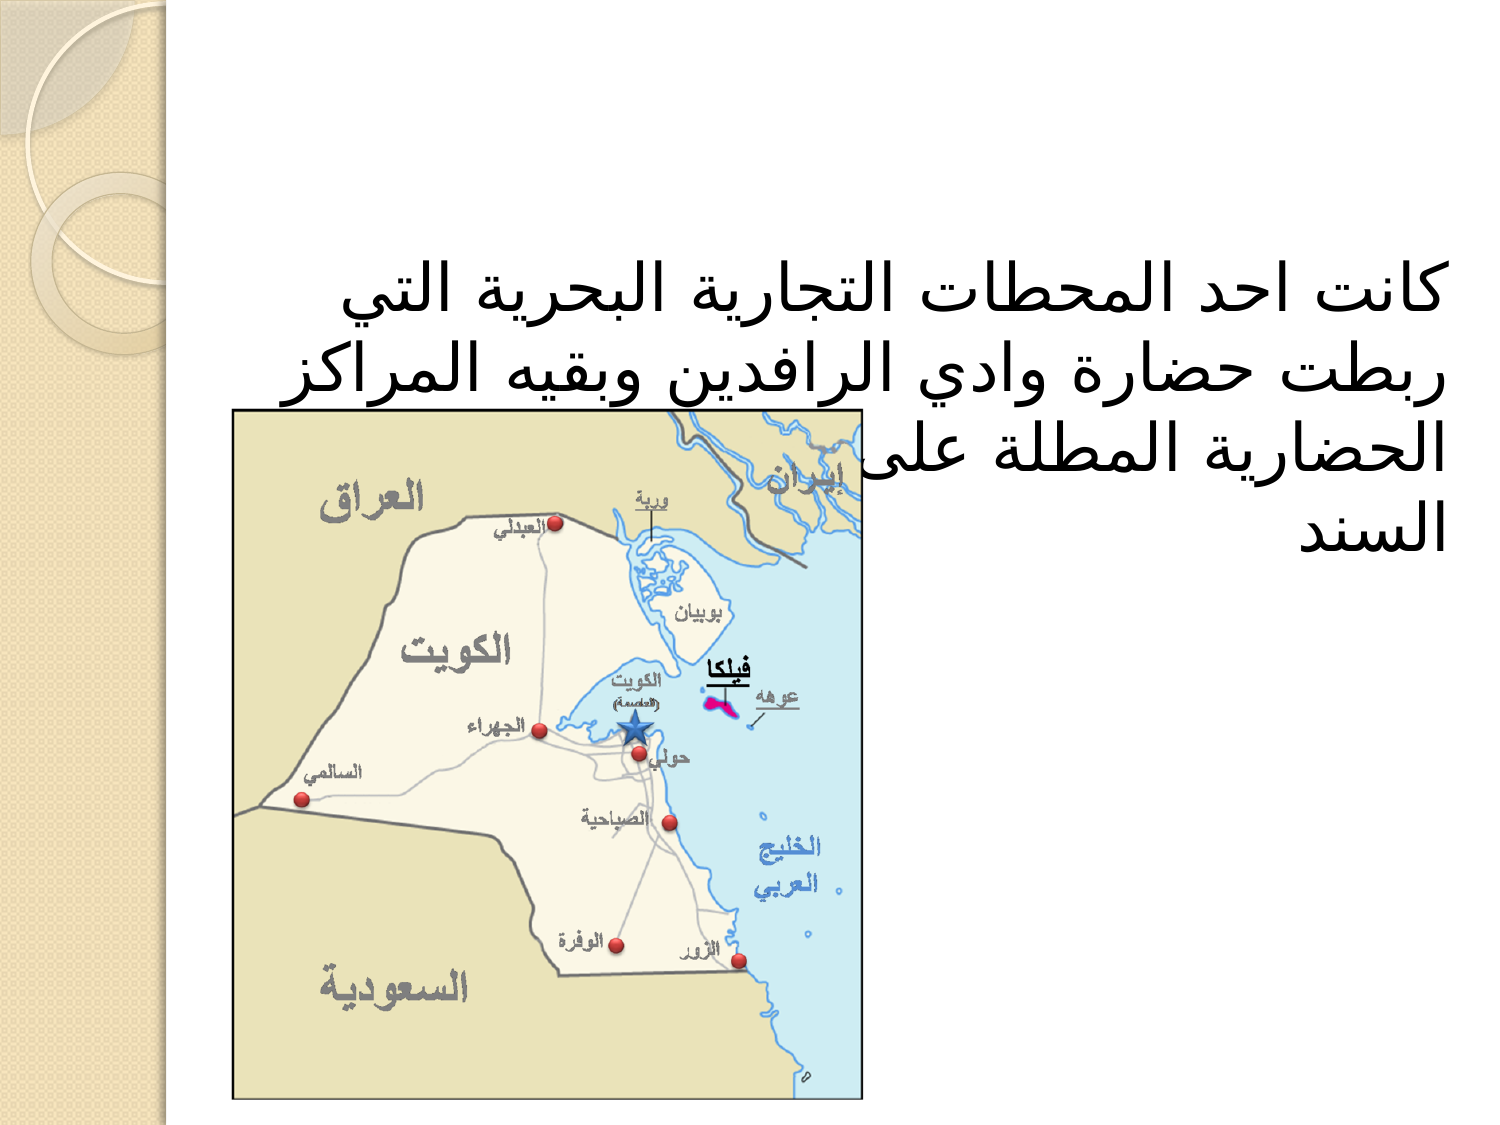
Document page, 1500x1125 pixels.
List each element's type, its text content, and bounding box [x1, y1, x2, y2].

list كانت احد المحطات التجارية البحرية التي ربطت حضارة وادي الرافدين وبقيه المراكز الحضارية المطلة على الخليج العربي ووادي السند [235, 237, 1466, 1025]
picture [231, 408, 868, 1101]
